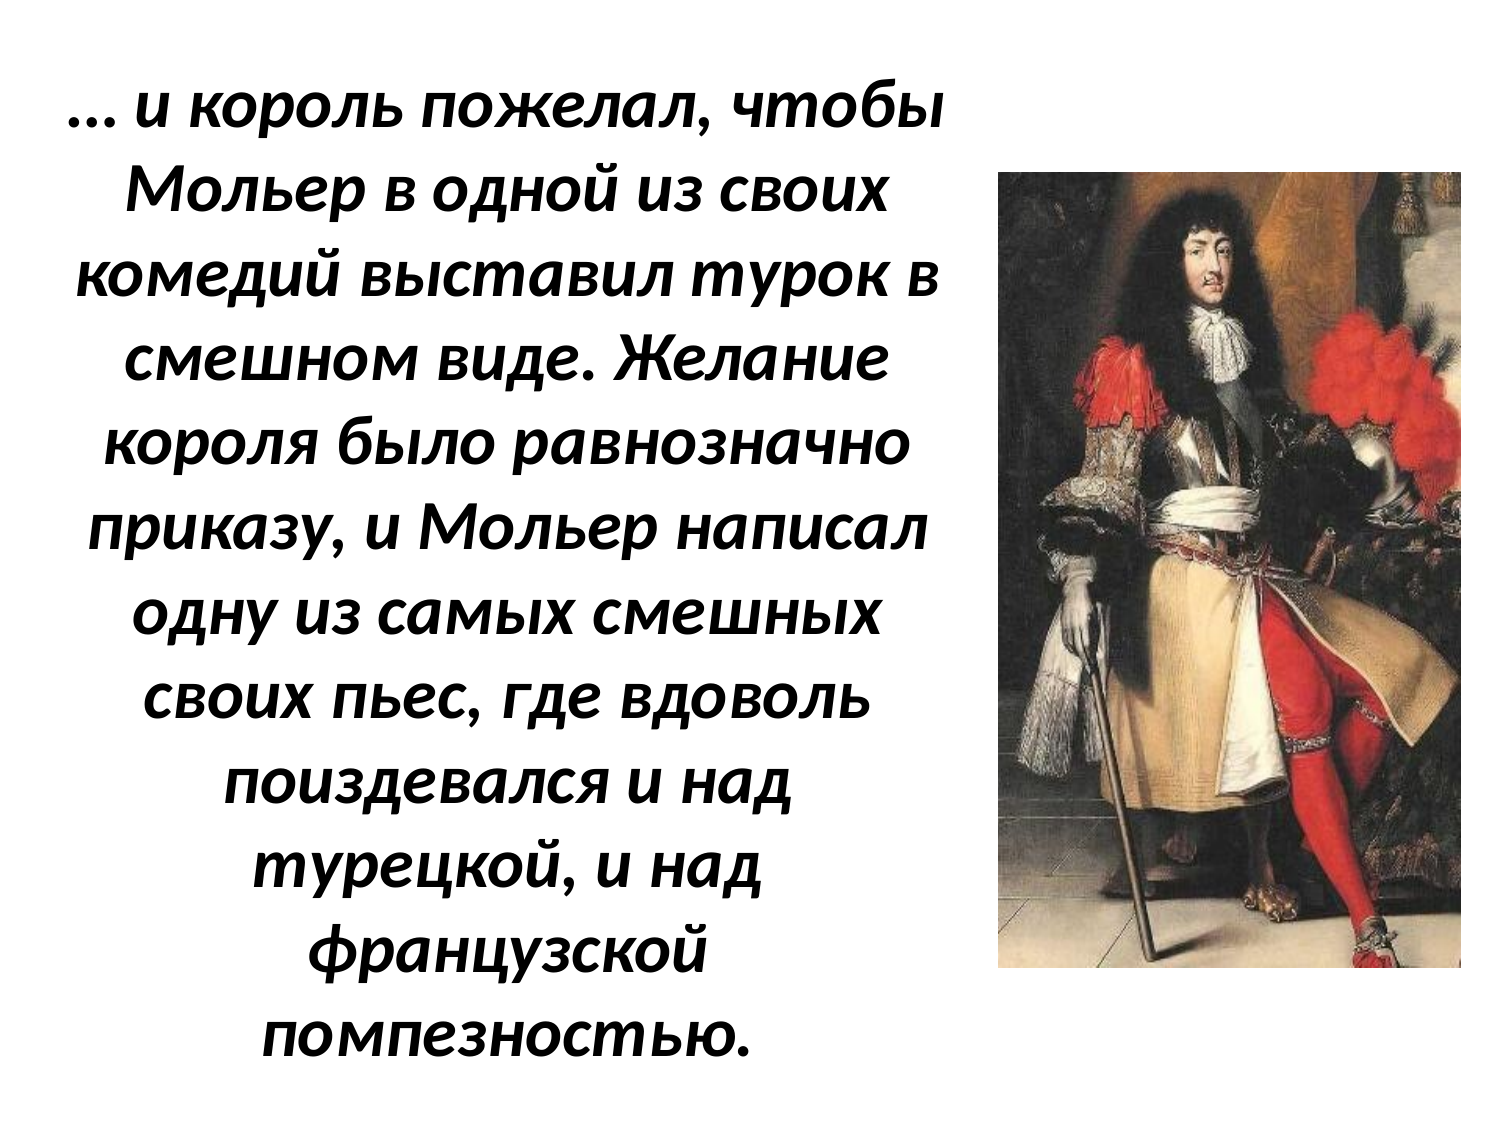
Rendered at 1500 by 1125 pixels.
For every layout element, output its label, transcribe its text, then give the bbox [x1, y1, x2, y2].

title … и король пожелал, чтобы Мольер в одной из своих комедий выставил турок в смешном виде. Желание короля было равнозначно приказу, и Мольер написал одну из самых смешных своих пьес, где вдоволь поиздевался и над турецкой, и над французской помпезностью. [41, 45, 975, 1083]
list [997, 172, 1461, 968]
